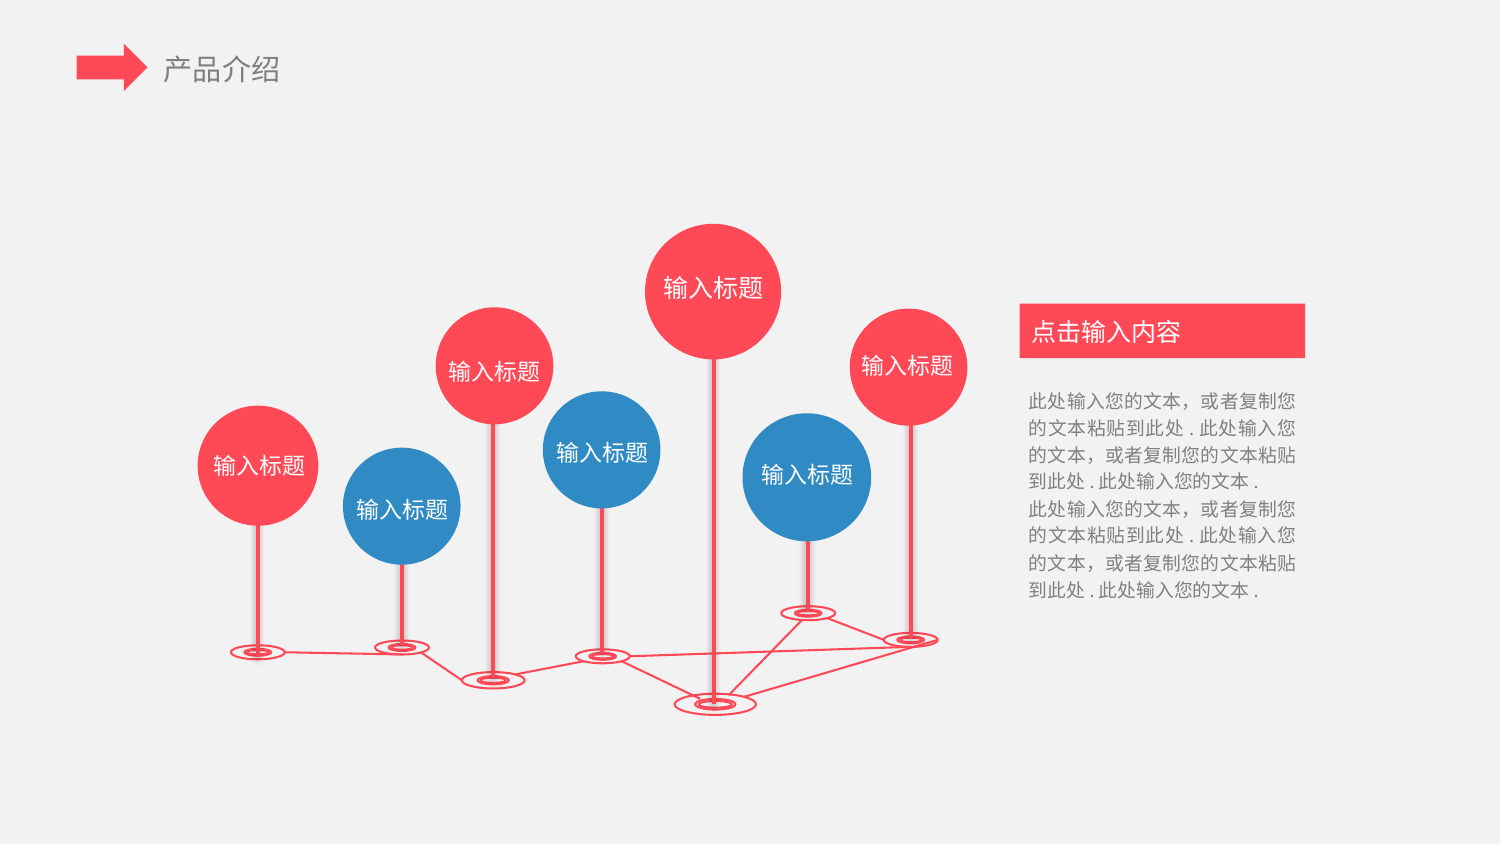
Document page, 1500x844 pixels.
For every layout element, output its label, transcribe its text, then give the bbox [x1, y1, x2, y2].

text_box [558, 391, 639, 654]
text_box 此处输入您的文本，或者复制您的文本粘贴到此处.此处输入您的文本，或者复制您的文本粘贴到此处.此处输入您的文本. 此处输入您的文本，或者复制您的文本粘贴到此处.此处输入您的文本，或者复制您的文本粘贴到此处.此处输入您的文本. [1019, 380, 1306, 606]
text_box 点击输入内容 [1022, 311, 1283, 352]
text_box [644, 223, 782, 705]
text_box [342, 447, 430, 646]
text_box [230, 605, 938, 716]
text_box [849, 308, 968, 640]
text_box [742, 412, 872, 613]
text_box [435, 307, 554, 679]
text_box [200, 408, 316, 658]
text_box [1017, 302, 1307, 360]
